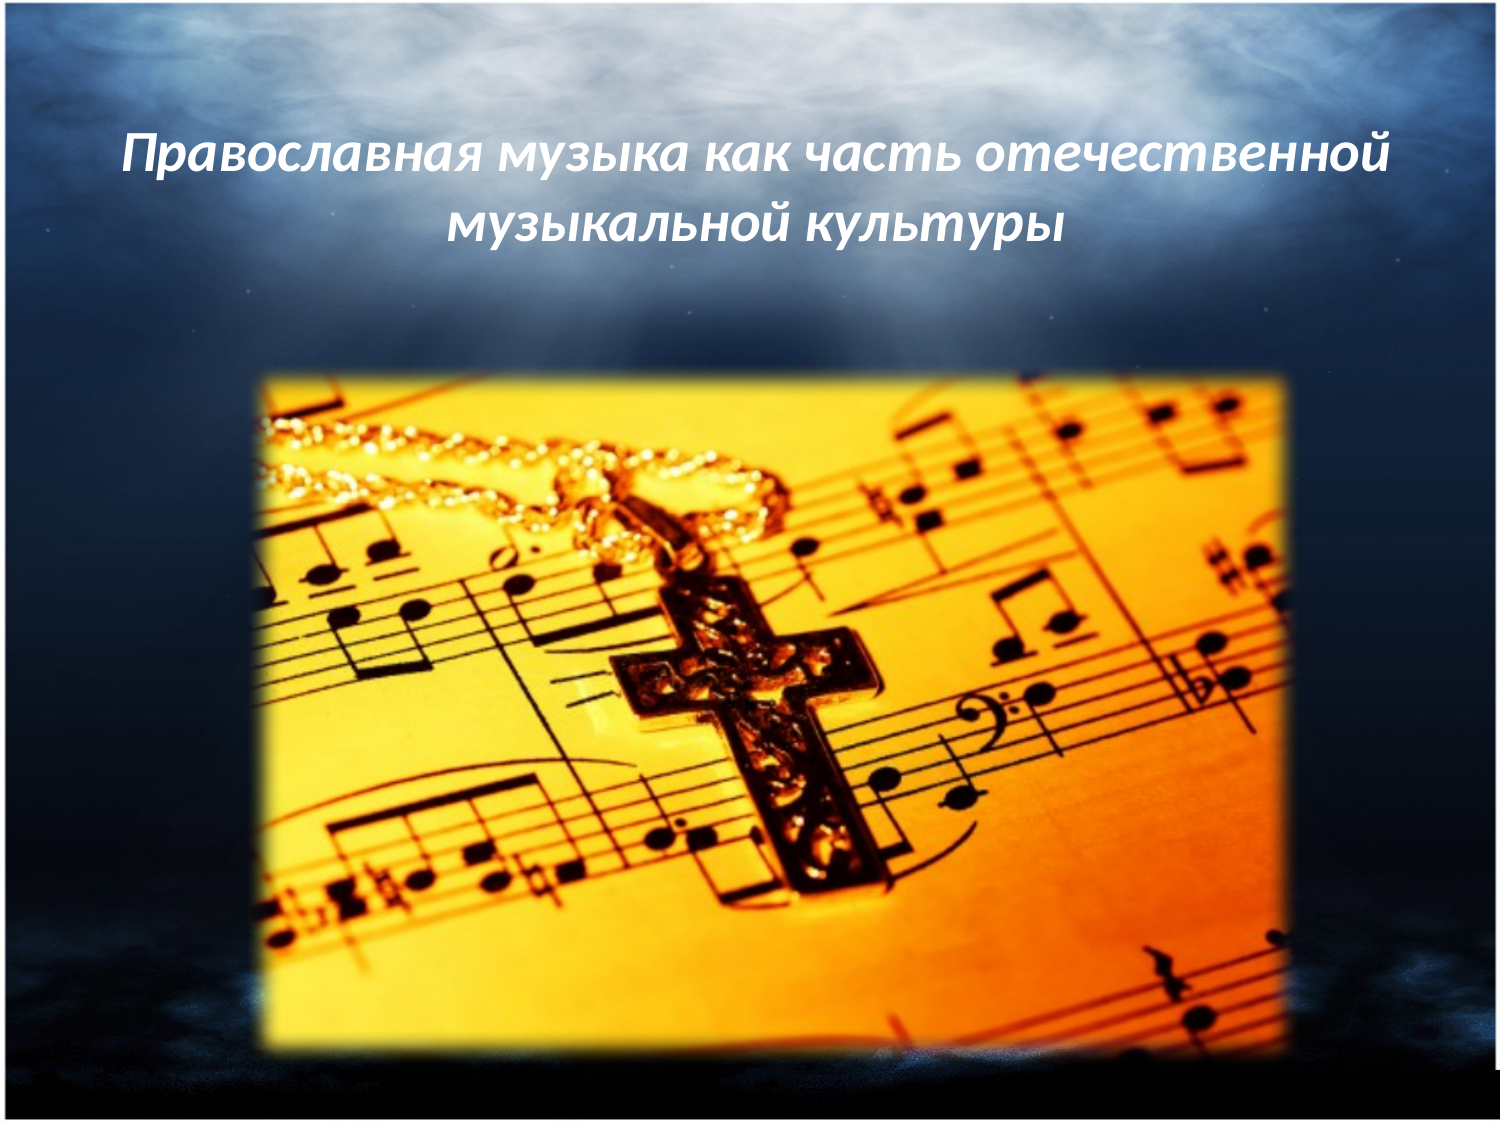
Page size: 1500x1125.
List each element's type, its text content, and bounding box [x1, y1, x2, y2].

text_box Православная музыка как часть отечественной музыкальной культуры [70, 105, 1442, 261]
picture [0, 0, 1500, 1125]
